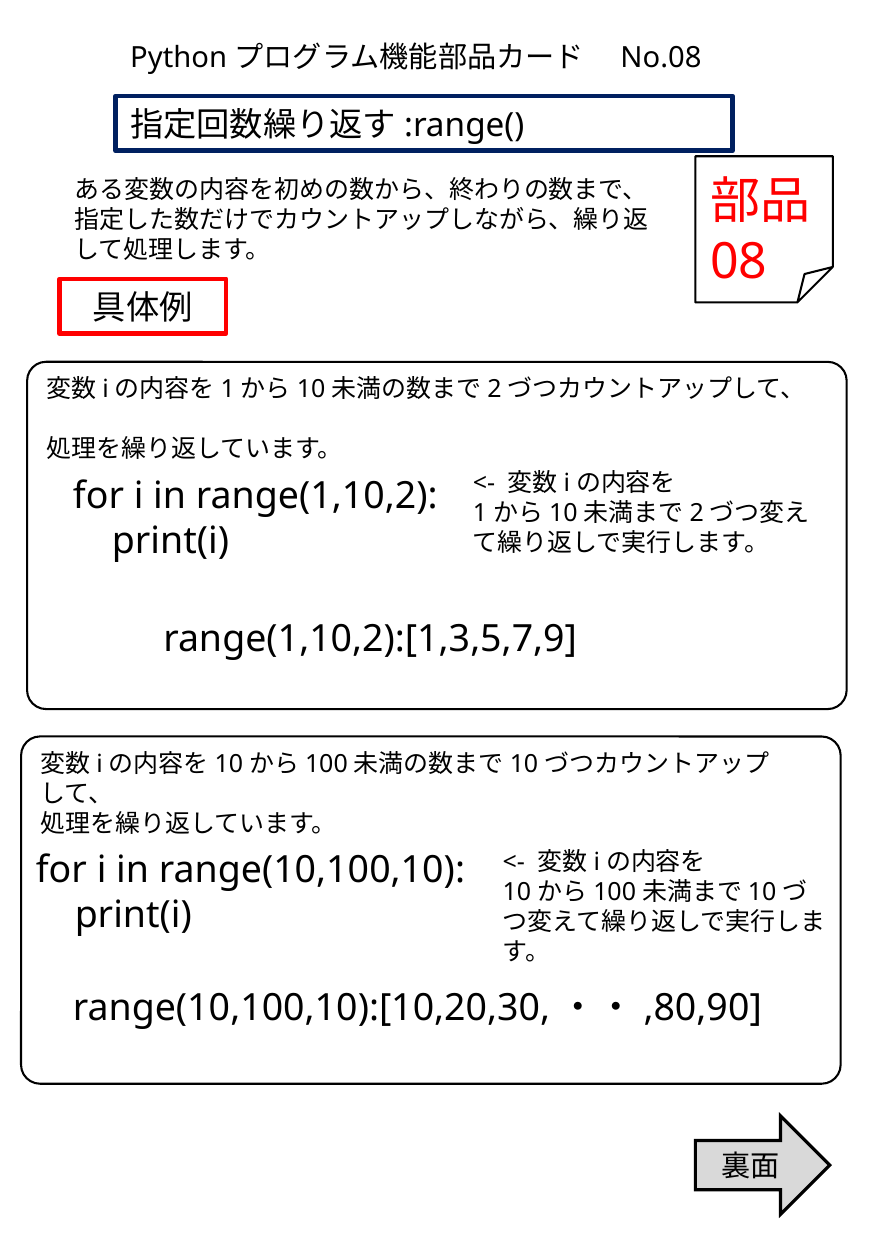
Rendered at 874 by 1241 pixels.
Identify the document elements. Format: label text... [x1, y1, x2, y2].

text_box for i in range(1,10,2): print(i) [58, 463, 547, 568]
text_box [19, 735, 842, 1085]
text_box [695, 156, 858, 303]
text_box 具体例 [59, 278, 227, 334]
text_box for i in range(10,100,10): print(i) [21, 837, 541, 943]
text_box 裏面 [694, 1113, 832, 1217]
text_box Pythonプログラム機能部品カード No.08 [115, 31, 849, 81]
text_box ある変数の内容を初めの数から、終わりの数まで、指定した数だけでカウントアップしながら、繰り返して処理します。 [59, 166, 671, 271]
text_box [26, 360, 848, 711]
text_box range(10,100,10):[10,20,30,・・,80,90] [58, 976, 839, 1036]
text_box 指定回数繰り返す:range() [115, 96, 733, 151]
text_box range(1,10,2):[1,3,5,7,9] [148, 606, 695, 667]
